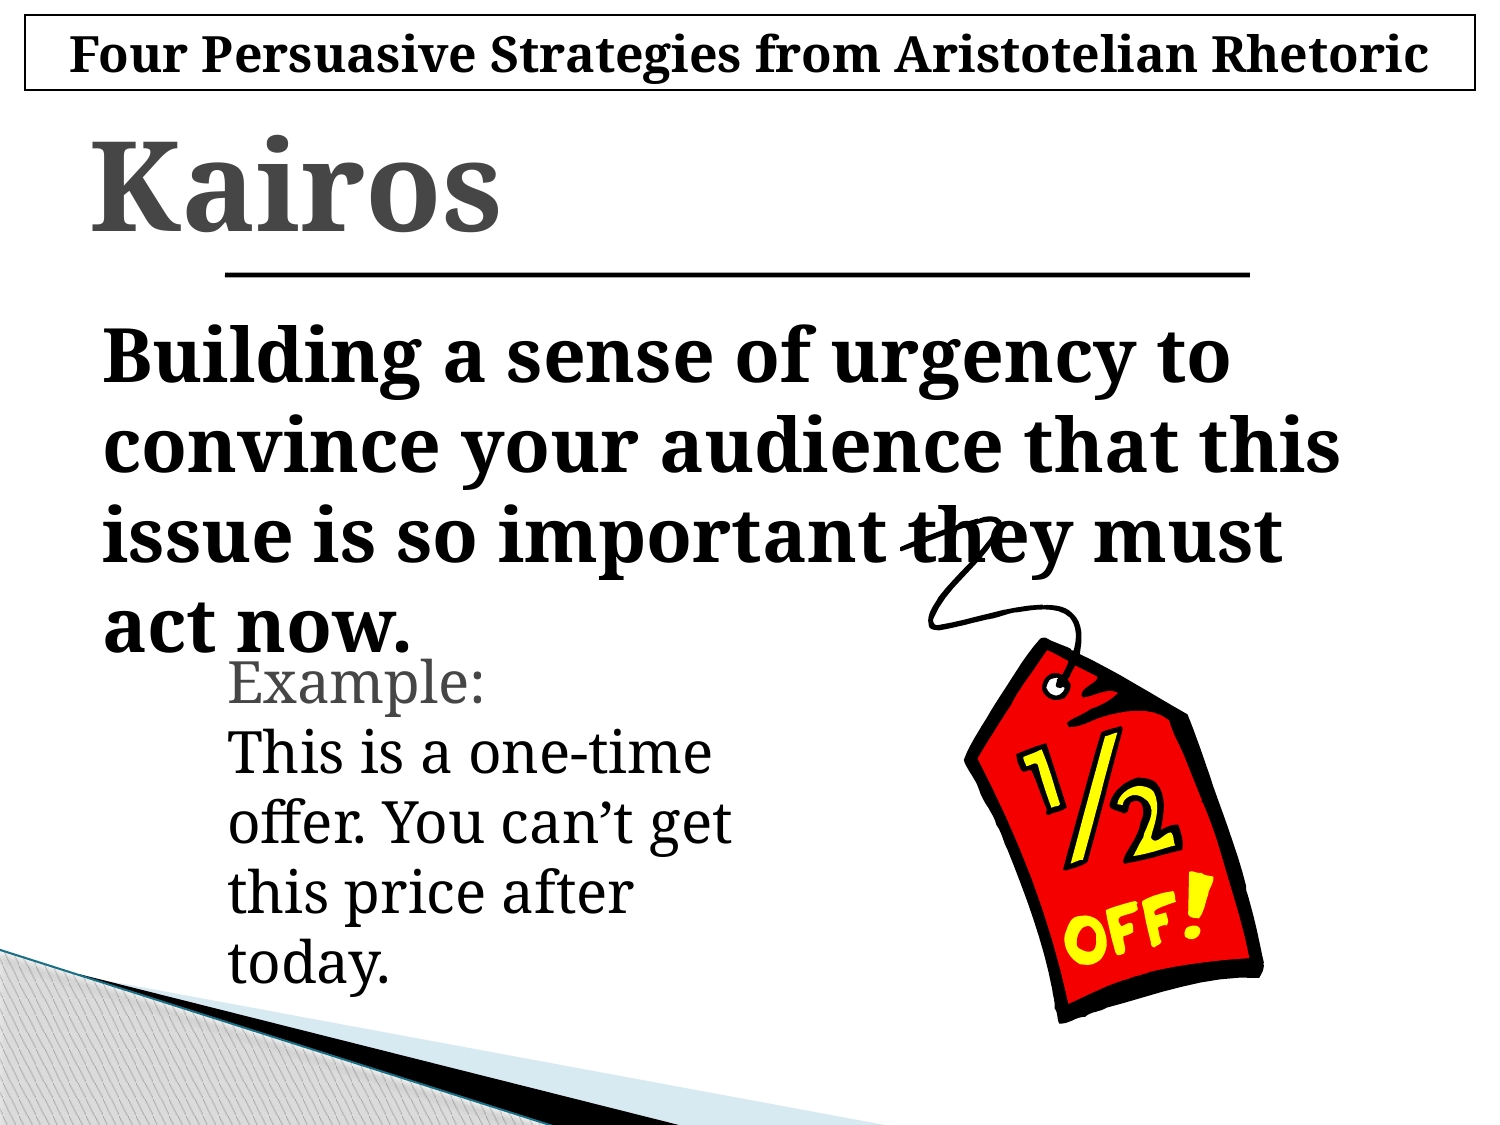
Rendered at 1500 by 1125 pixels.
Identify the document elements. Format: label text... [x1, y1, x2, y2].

title Kairos [75, 91, 1425, 275]
text_box Example: This is a one-time offer. You can’t get this price after today. [212, 675, 788, 1003]
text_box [899, 512, 1269, 1026]
text_box Four Persuasive Strategies from Aristotelian Rhetoric [24, 15, 1475, 91]
text_box Building a sense of urgency to convince your audience that this issue is so important they must act now. [87, 299, 1413, 675]
